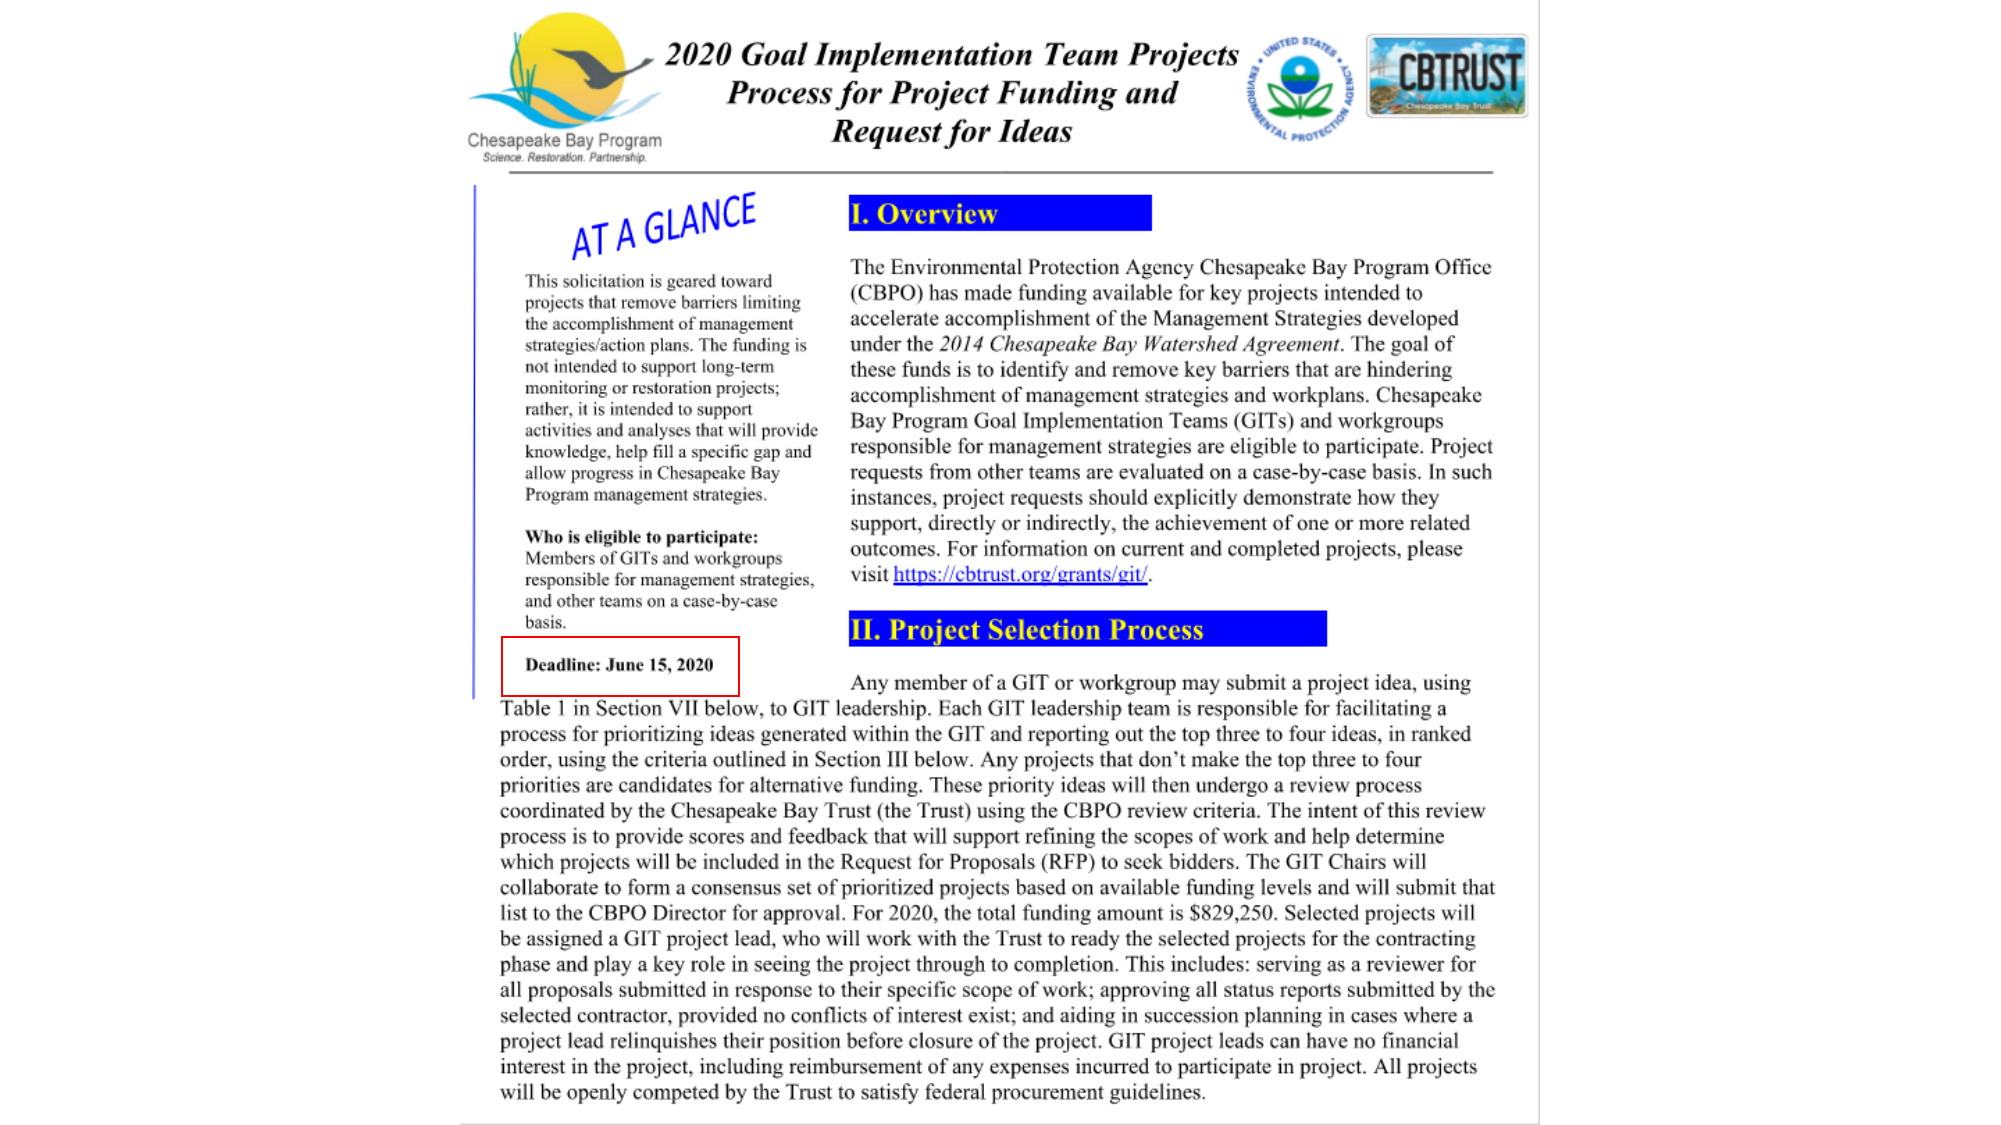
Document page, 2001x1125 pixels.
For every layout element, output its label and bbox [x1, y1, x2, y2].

picture [460, 0, 1540, 1125]
